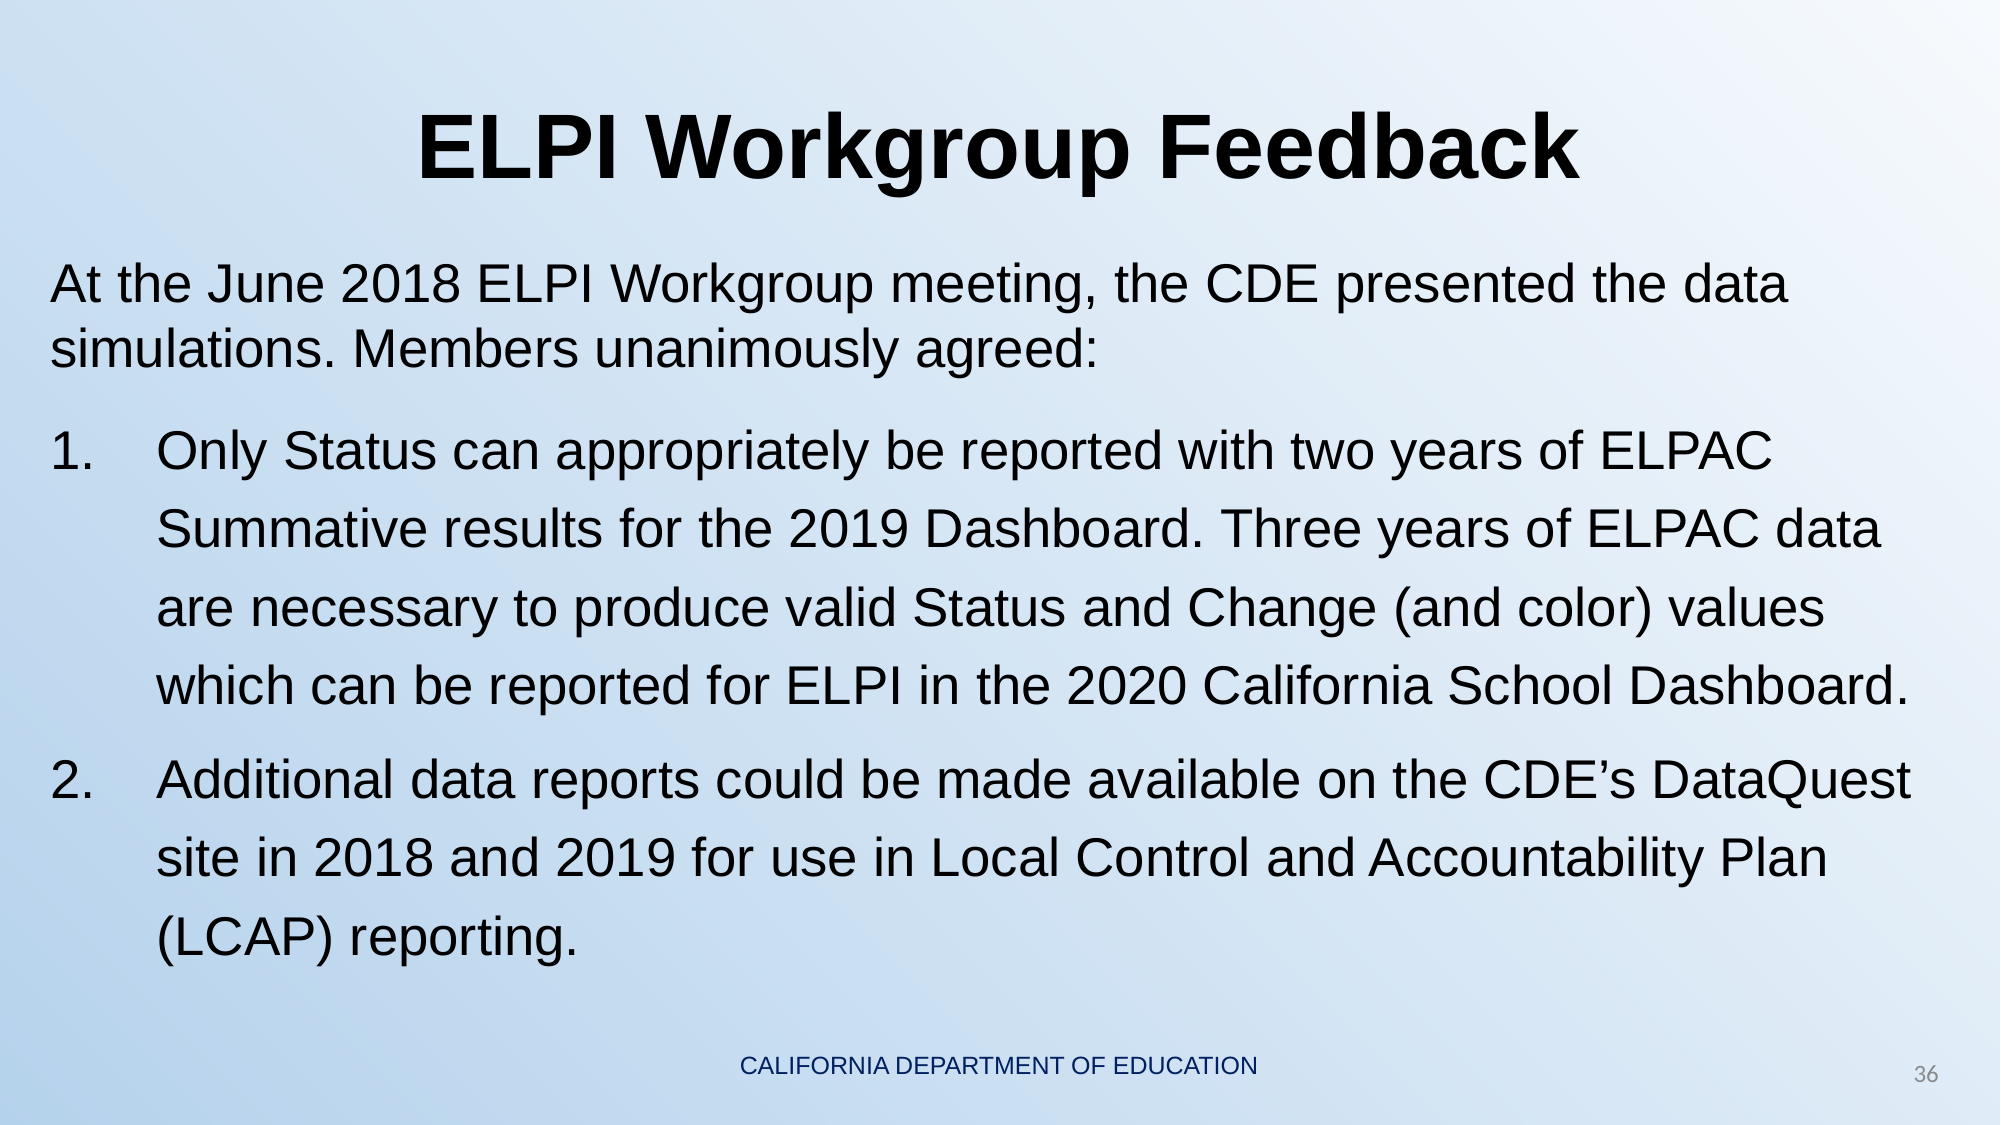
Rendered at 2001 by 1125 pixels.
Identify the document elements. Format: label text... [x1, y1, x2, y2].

title ELPI Workgroup Feedback [68, 27, 1931, 240]
slide_number 36 [1504, 1042, 1954, 1103]
list At the June 2018 ELPI Workgroup meeting, the CDE presented the data simulations. Members unanimously agreed: Only Status can appropriately be reported with two years of ELPAC Summative results for the 2019 Dashboard. Three years of ELPAC data are necessary to produce valid Status and Change (and color) values which can be reported for ELPI in the 2020 California School Dashboard. Additional data reports could be made available on the CDE’s DataQuest site in 2018 and 2019 for use in Local Control and Accountability Plan (LCAP) reporting. [35, 240, 1931, 1044]
